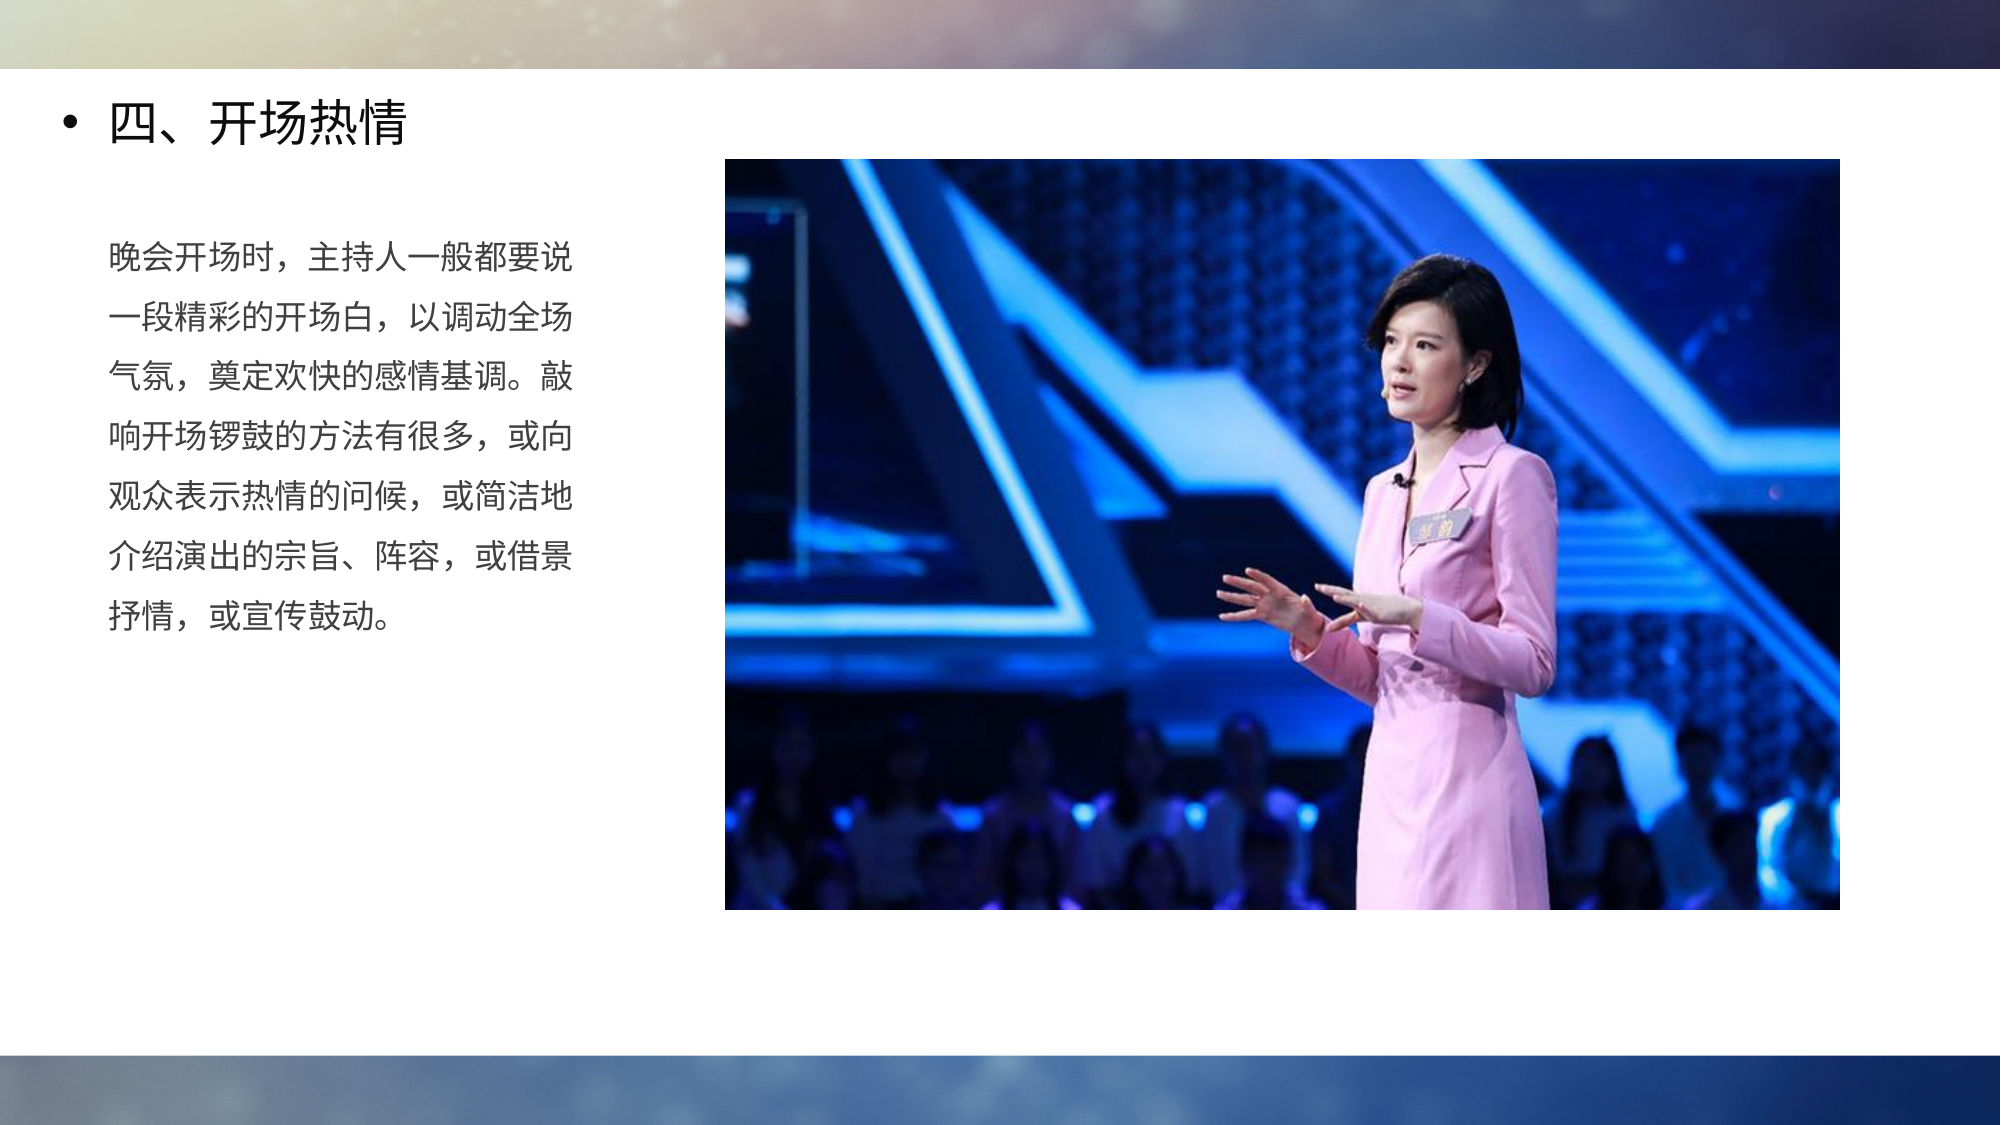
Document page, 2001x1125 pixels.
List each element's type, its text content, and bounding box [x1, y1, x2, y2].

picture [725, 159, 1840, 910]
text_box 晚会开场时，主持人一般都要说一段精彩的开场白，以调动全场气氛，奠定欢快的感情基调。敲响开场锣鼓的方法有很多，或向观众表示热情的问候，或简洁地介绍演出的宗旨、阵容，或借景抒情，或宣传鼓动。 [93, 208, 602, 643]
text_box 四、开场热情 [46, 84, 708, 160]
picture [0, 1056, 2000, 1125]
picture [0, 0, 2000, 69]
